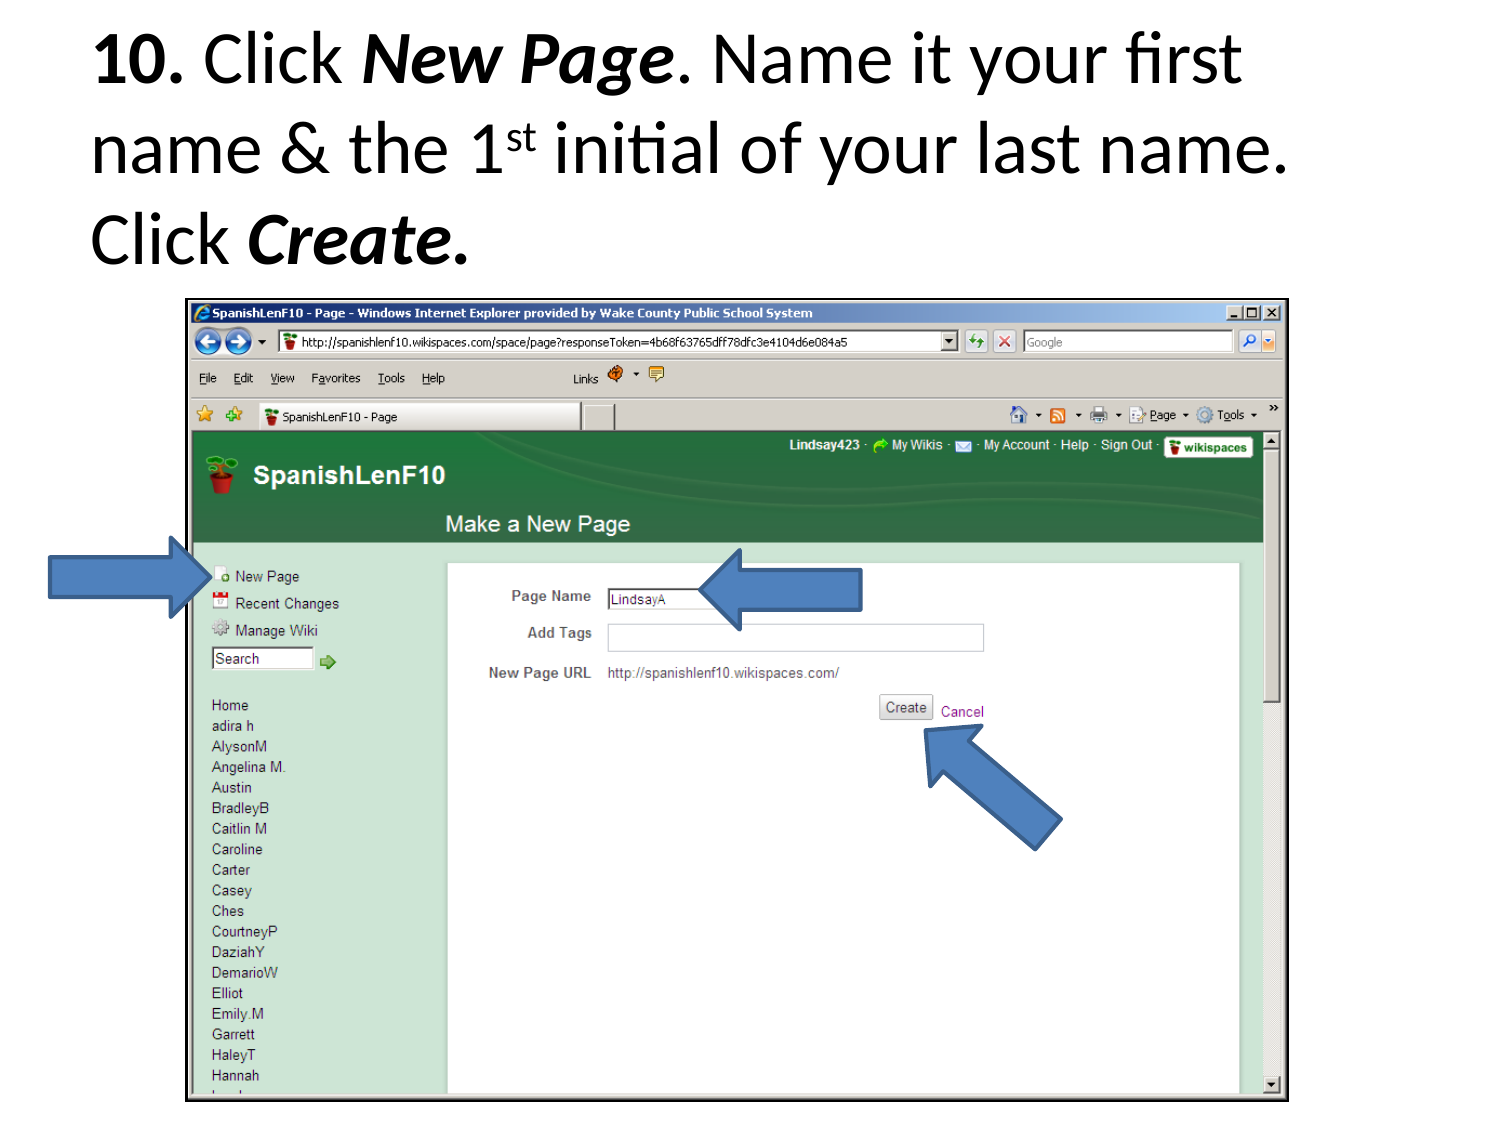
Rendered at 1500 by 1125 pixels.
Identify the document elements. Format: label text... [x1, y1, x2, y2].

title 10. Click New Page. Name it your first name & the 1st initial of your last name. Click Create. [75, 0, 1425, 288]
text_box [47, 535, 182, 619]
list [187, 299, 1288, 1101]
